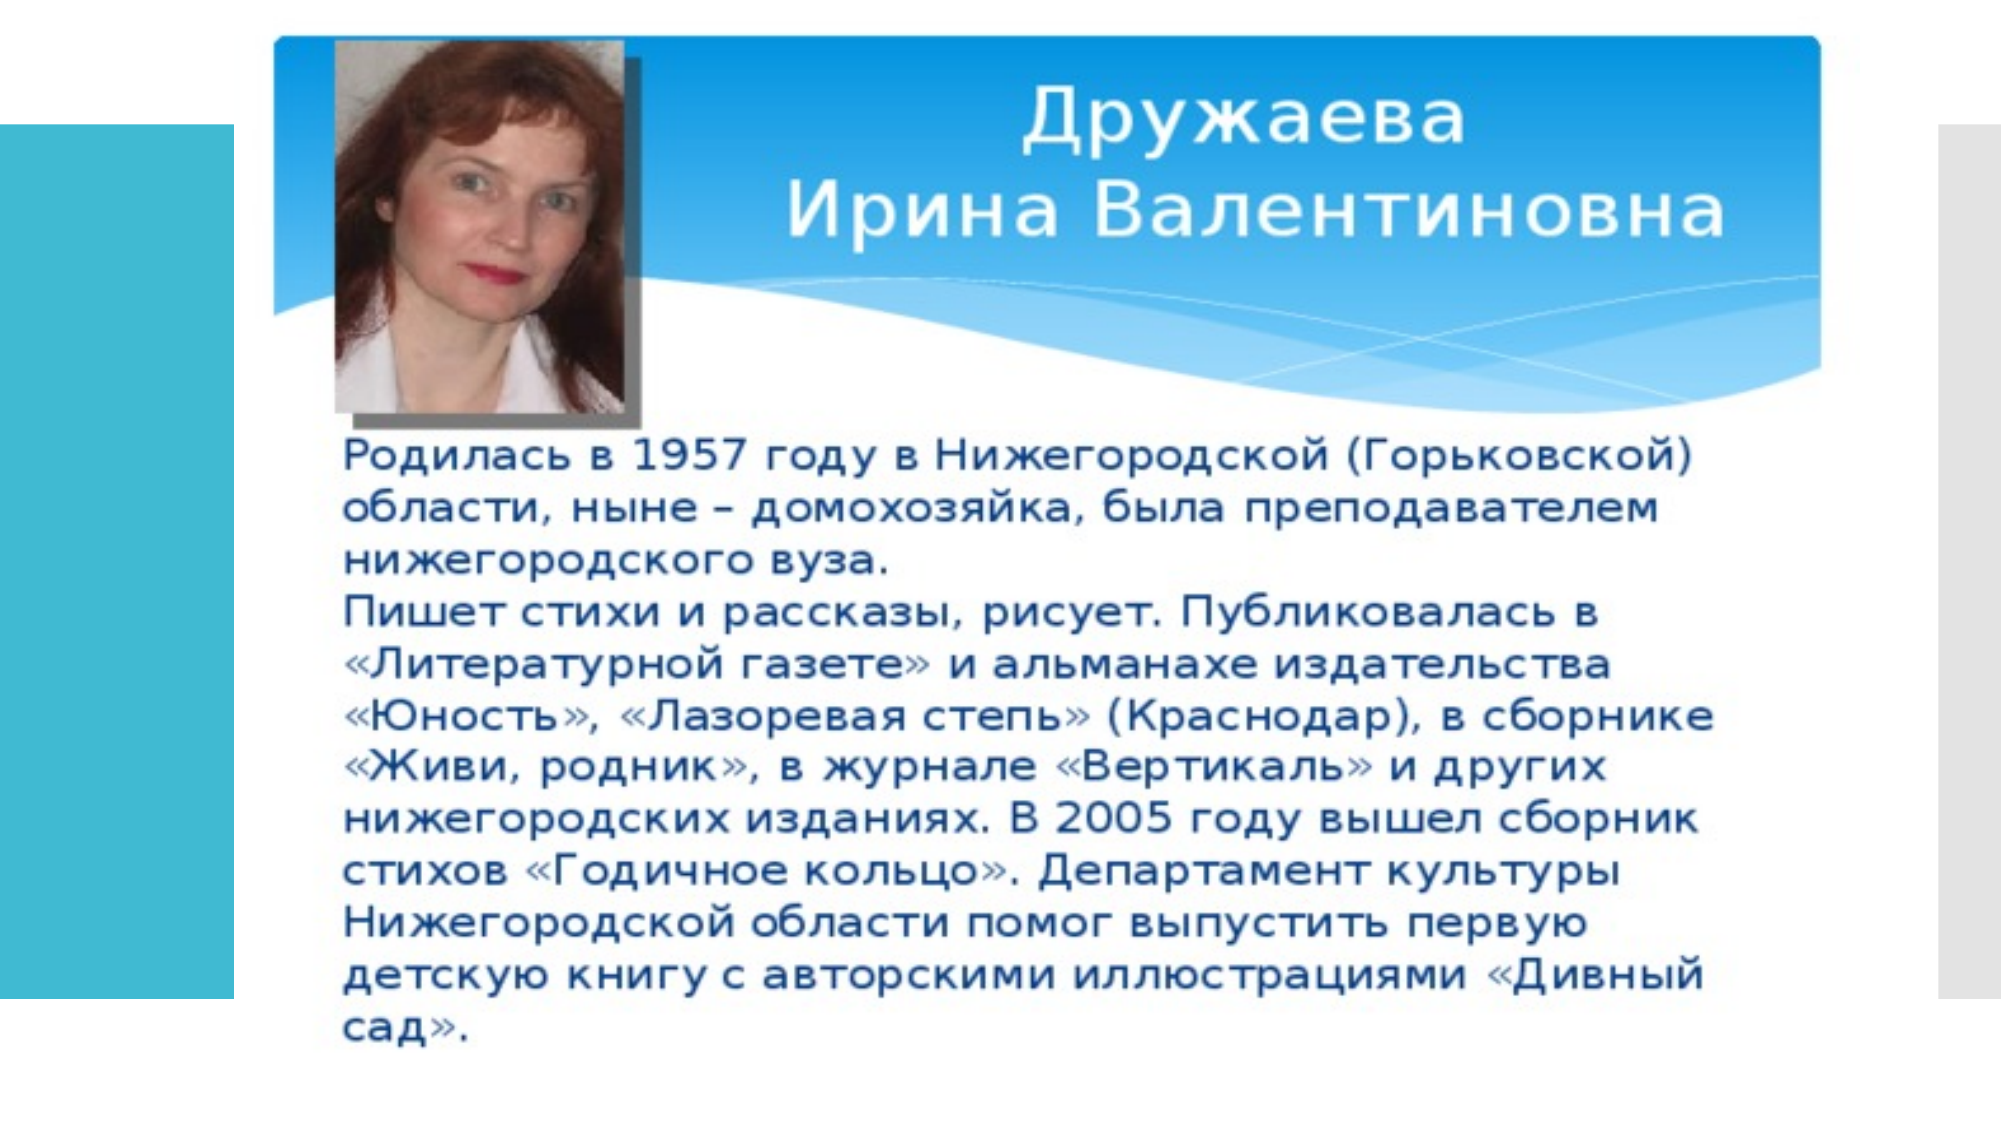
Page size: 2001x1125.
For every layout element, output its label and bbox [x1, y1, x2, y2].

picture [234, 0, 1860, 1125]
